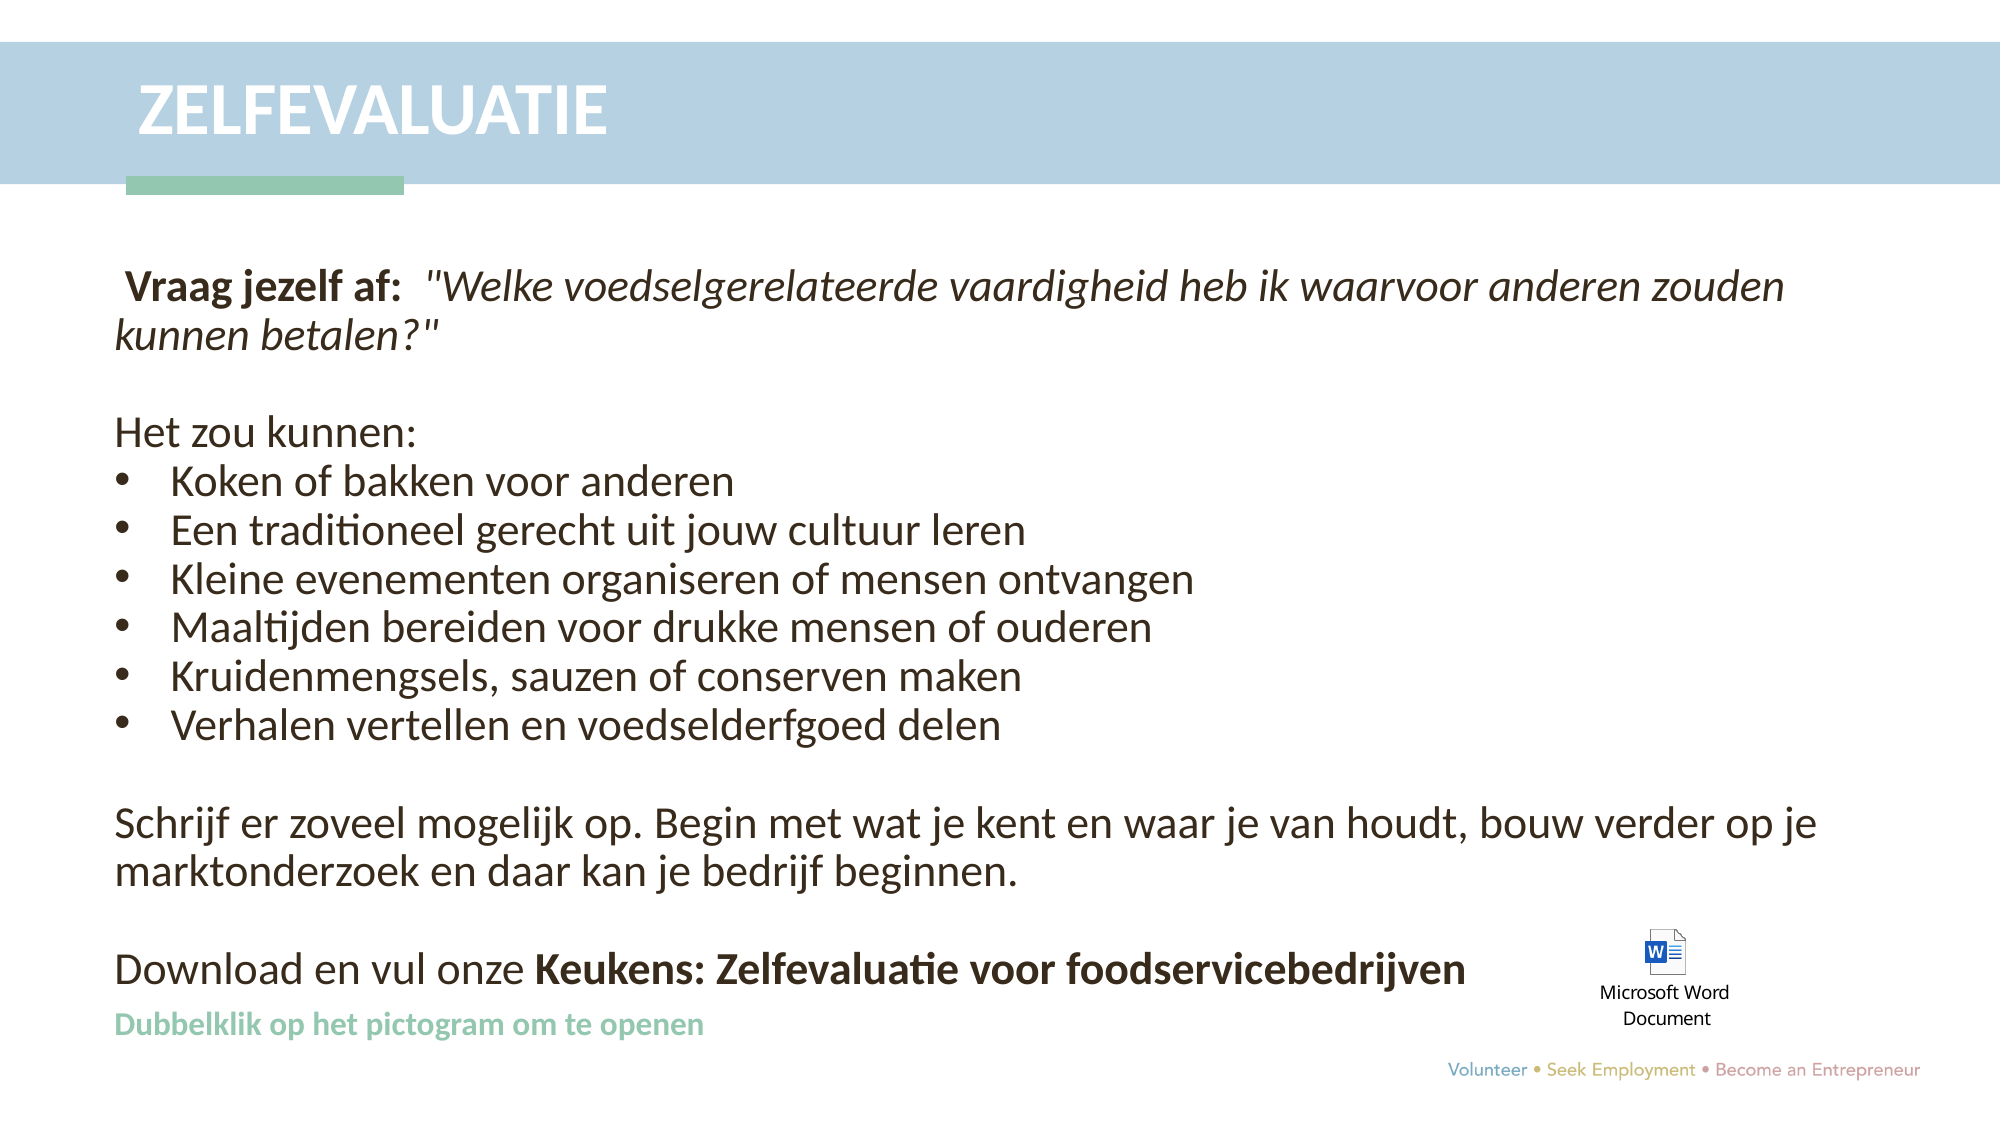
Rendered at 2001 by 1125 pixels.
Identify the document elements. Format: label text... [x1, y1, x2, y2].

picture [1418, 1046, 1971, 1103]
list Vraag jezelf af: "Welke voedselgerelateerde vaardigheid heb ik waarvoor anderen zouden kunnen betalen?" Het zou kunnen: Koken of bakken voor anderen Een traditioneel gerecht uit jouw cultuur leren Kleine evenementen organiseren of mensen ontvangen Maaltijden bereiden voor drukke mensen of ouderen Kruidenmengsels, sauzen of conserven maken Verhalen vertellen en voedselderfgoed delen Schrijf er zoveel mogelijk op. Begin met wat je kent en waar je van houdt, bouw verder op je marktonderzoek en daar kan je bedrijf beginnen. Download en vul onze Keukens: Zelfevaluatie voor foodservicebedrijven Dubbelklik op het pictogram om te openen [99, 254, 1864, 1021]
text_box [1592, 926, 1743, 1056]
list ZELFEVALUATIE [123, 51, 1913, 170]
